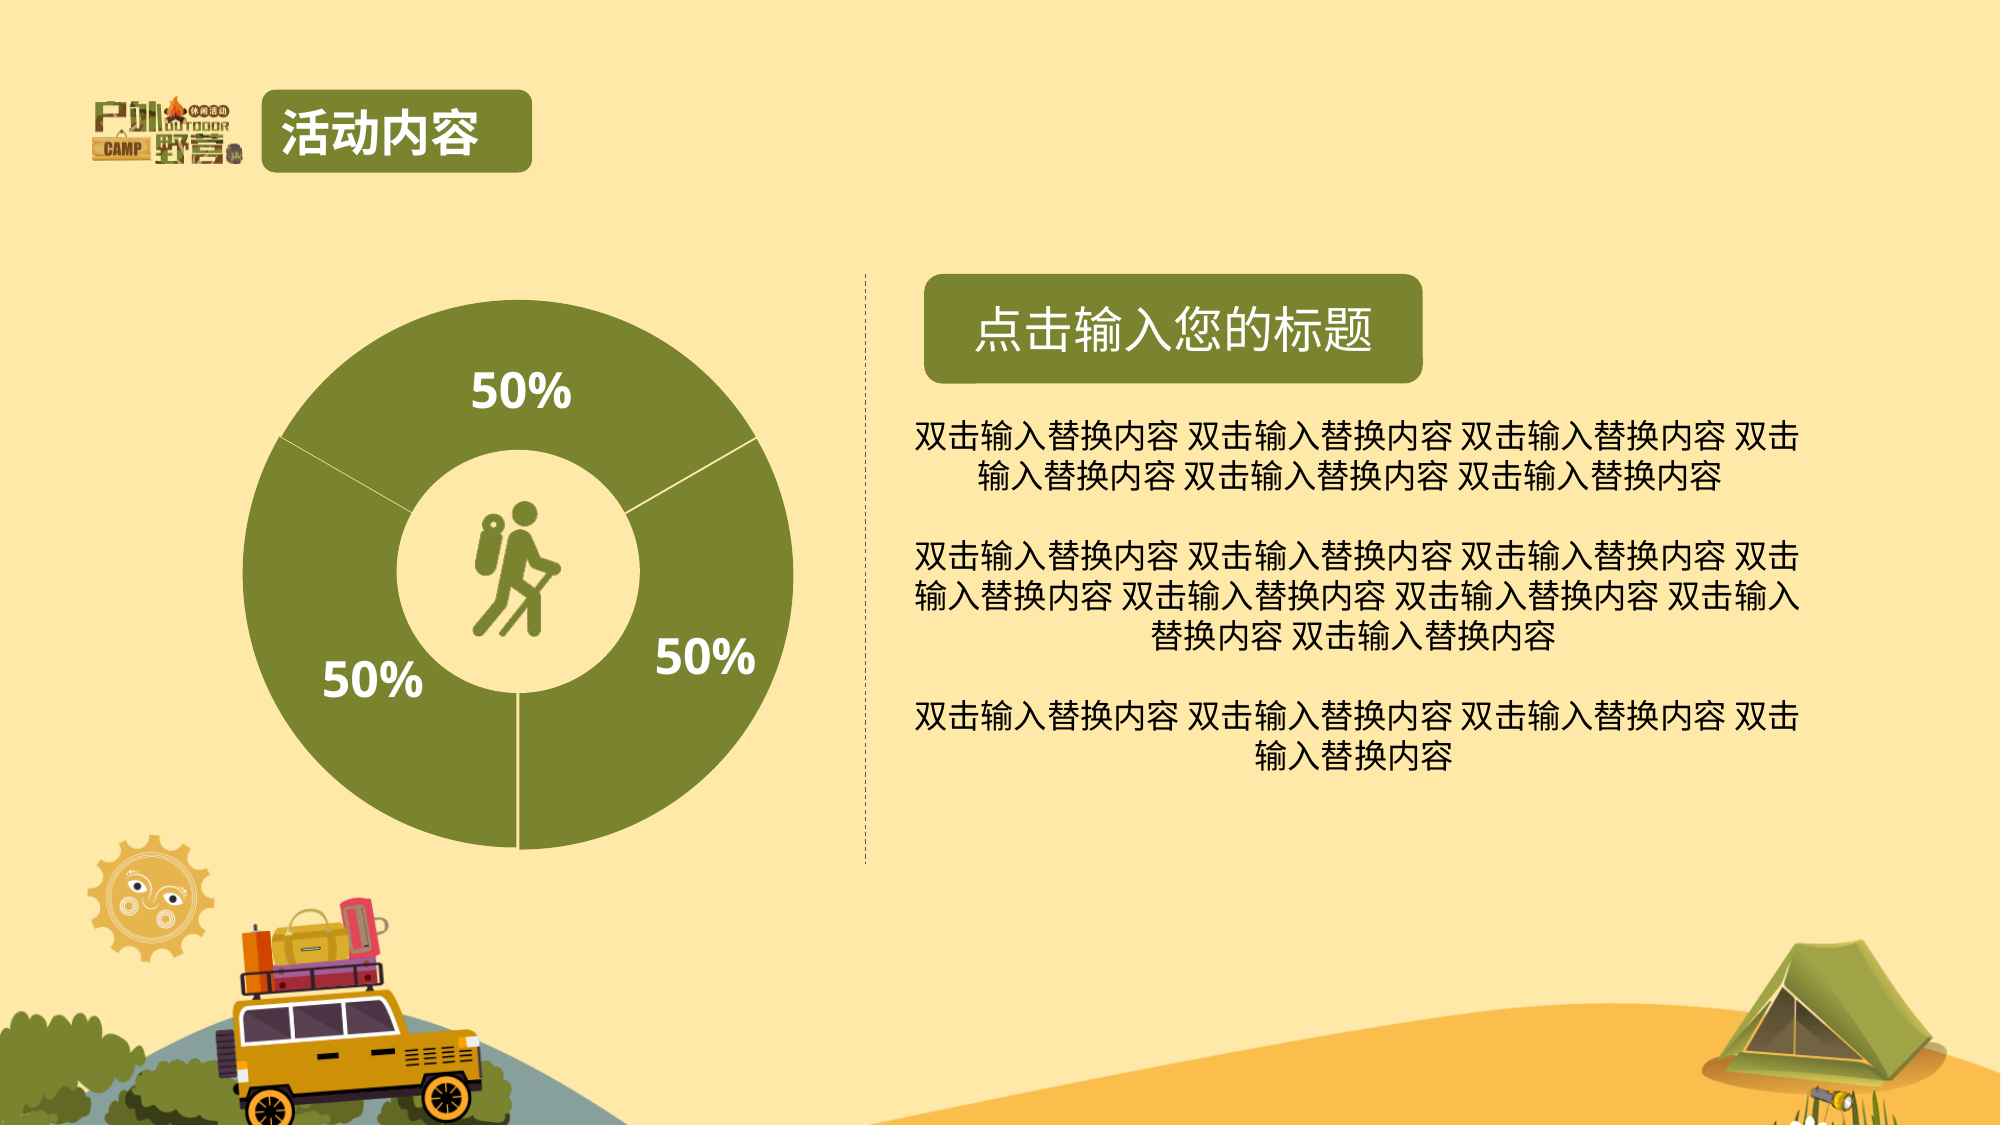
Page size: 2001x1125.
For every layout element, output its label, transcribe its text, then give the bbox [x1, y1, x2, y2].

text_box 点击输入您的标题 [923, 272, 1424, 385]
text_box 50% [455, 351, 619, 427]
text_box 双击输入替换内容 双击输入替换内容 双击输入替换内容 双击输入替换内容 双击输入替换内容 双击输入替换内容 双击输入替换内容 双击输入替换内容 双击输入替换内容 双击输入替换内容 双击输入替换内容 双击输入替换内容 双击输入替换内容 双击输入替换内容 双击输入替换内容 双击输入替换内容 双击输入替换内容 双击输入替换内容 [896, 408, 1820, 822]
text_box 活动内容 [261, 89, 533, 173]
text_box [281, 298, 758, 512]
text_box 50% [639, 617, 782, 693]
text_box [396, 449, 640, 694]
text_box [241, 435, 518, 849]
picture [0, 0, 2001, 1125]
text_box 50% [307, 639, 449, 715]
text_box [518, 437, 795, 851]
